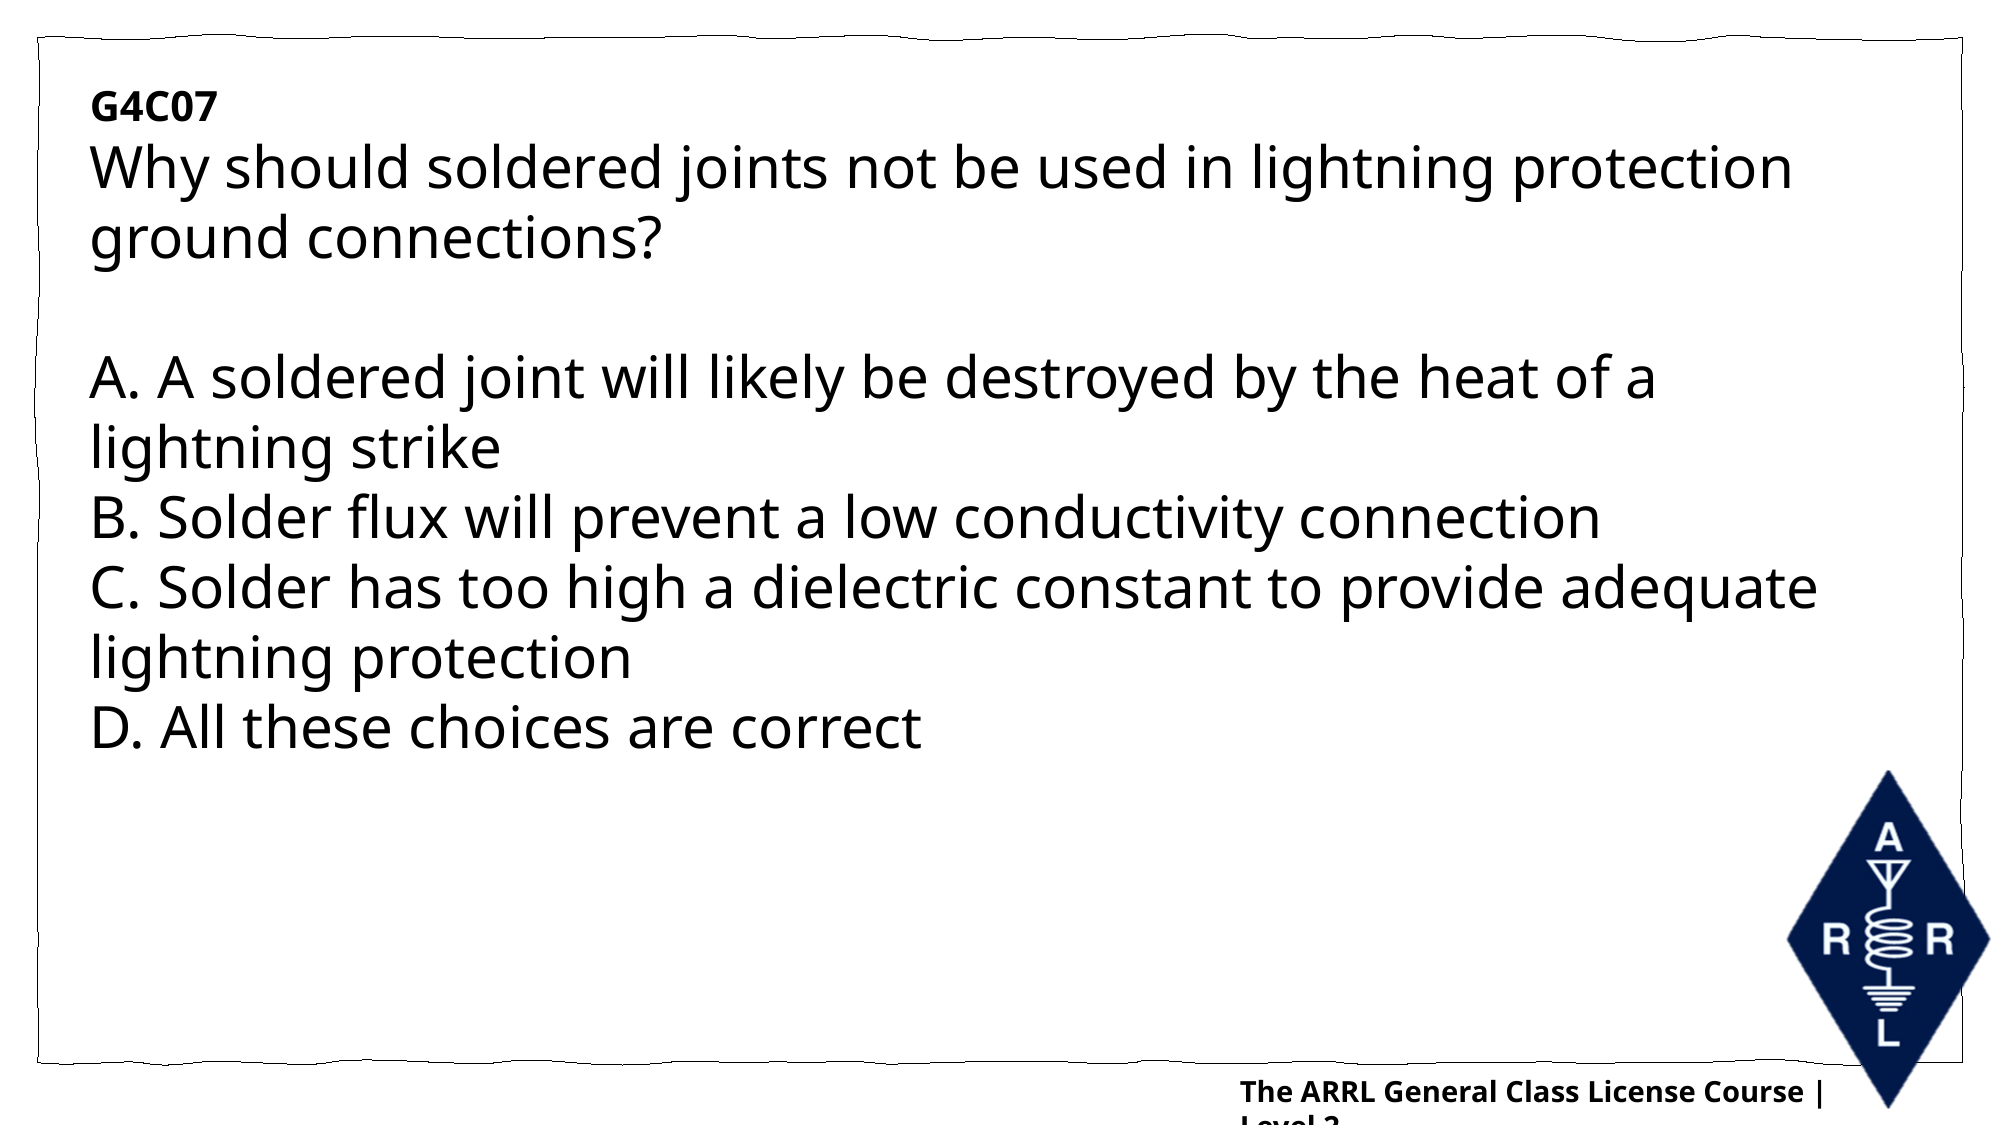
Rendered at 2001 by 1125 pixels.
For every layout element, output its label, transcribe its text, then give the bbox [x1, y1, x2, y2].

text_box G4C07 Why should soldered joints not be used in lightning protection ground connections? A. A soldered joint will likely be destroyed by the heat of a lightning strike B. Solder flux will prevent a low conductivity connection C. Solder has too high a dielectric constant to provide adequate lightning protection D. All these choices are correct [75, 72, 1850, 768]
picture [1773, 752, 1999, 1125]
